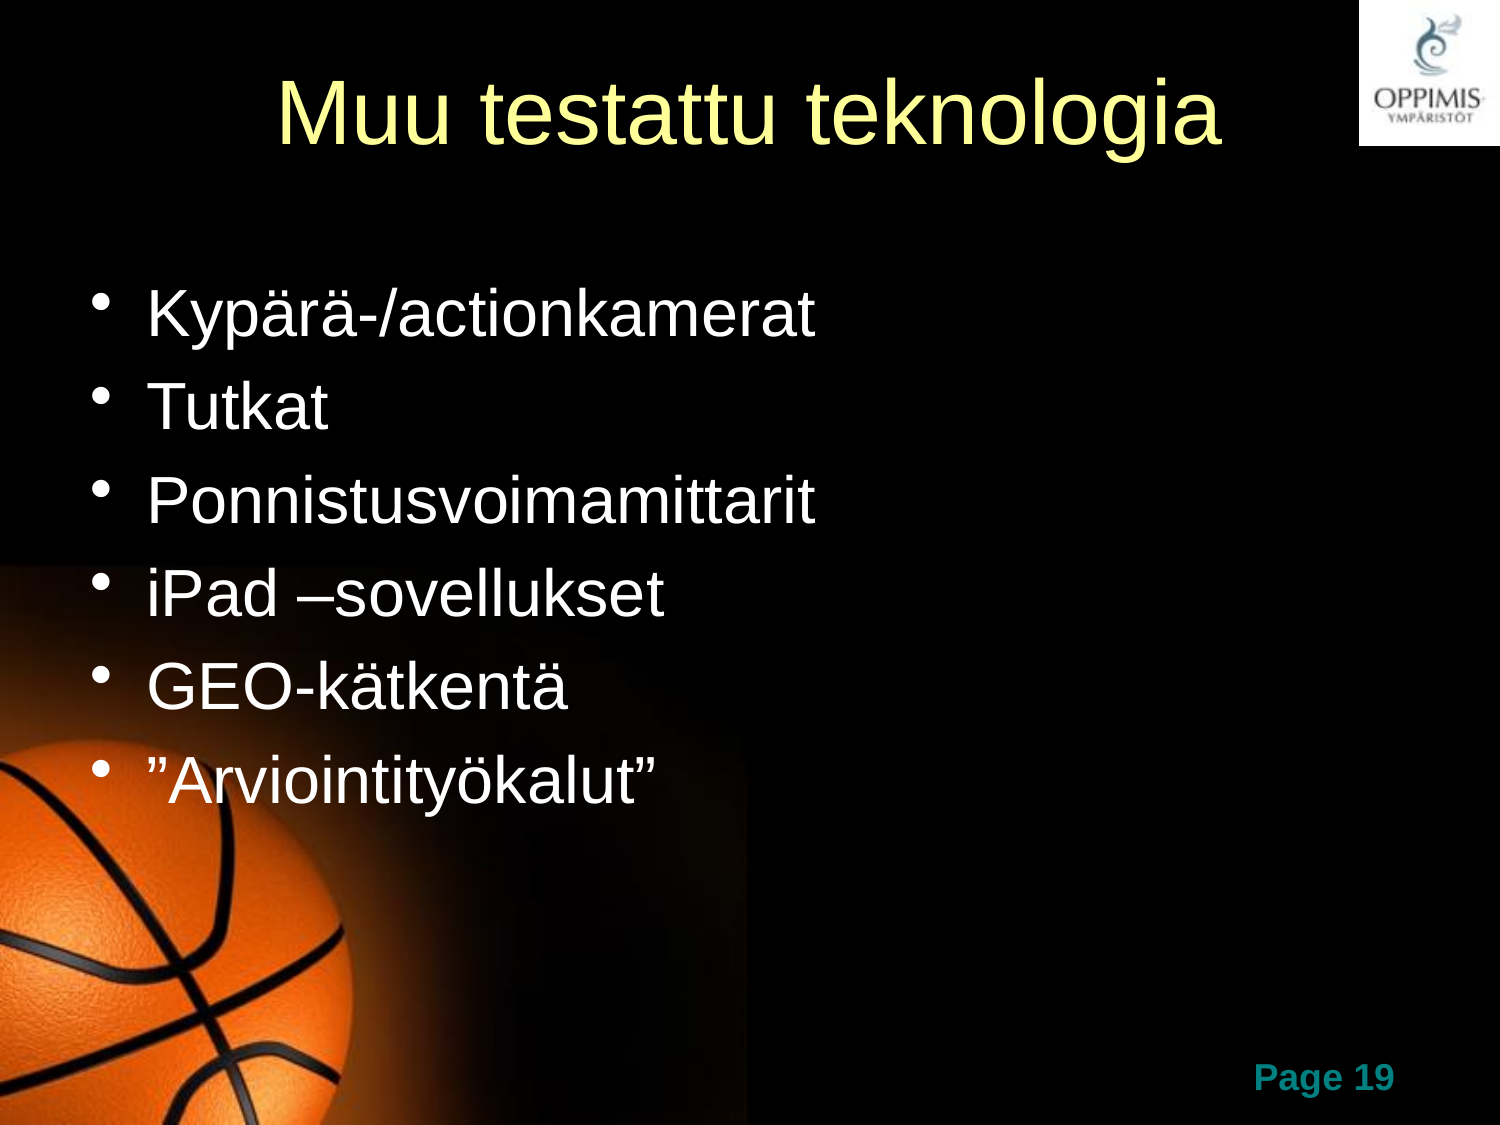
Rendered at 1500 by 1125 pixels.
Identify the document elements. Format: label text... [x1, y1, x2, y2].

picture [0, 0, 1500, 1125]
list Kypärä-/actionkamerat Tutkat Ponnistusvoimamittarit iPad –sovellukset GEO-kätkentä ”Arviointityökalut” [75, 262, 1425, 1005]
title Muu testattu teknologia [75, 45, 1425, 233]
